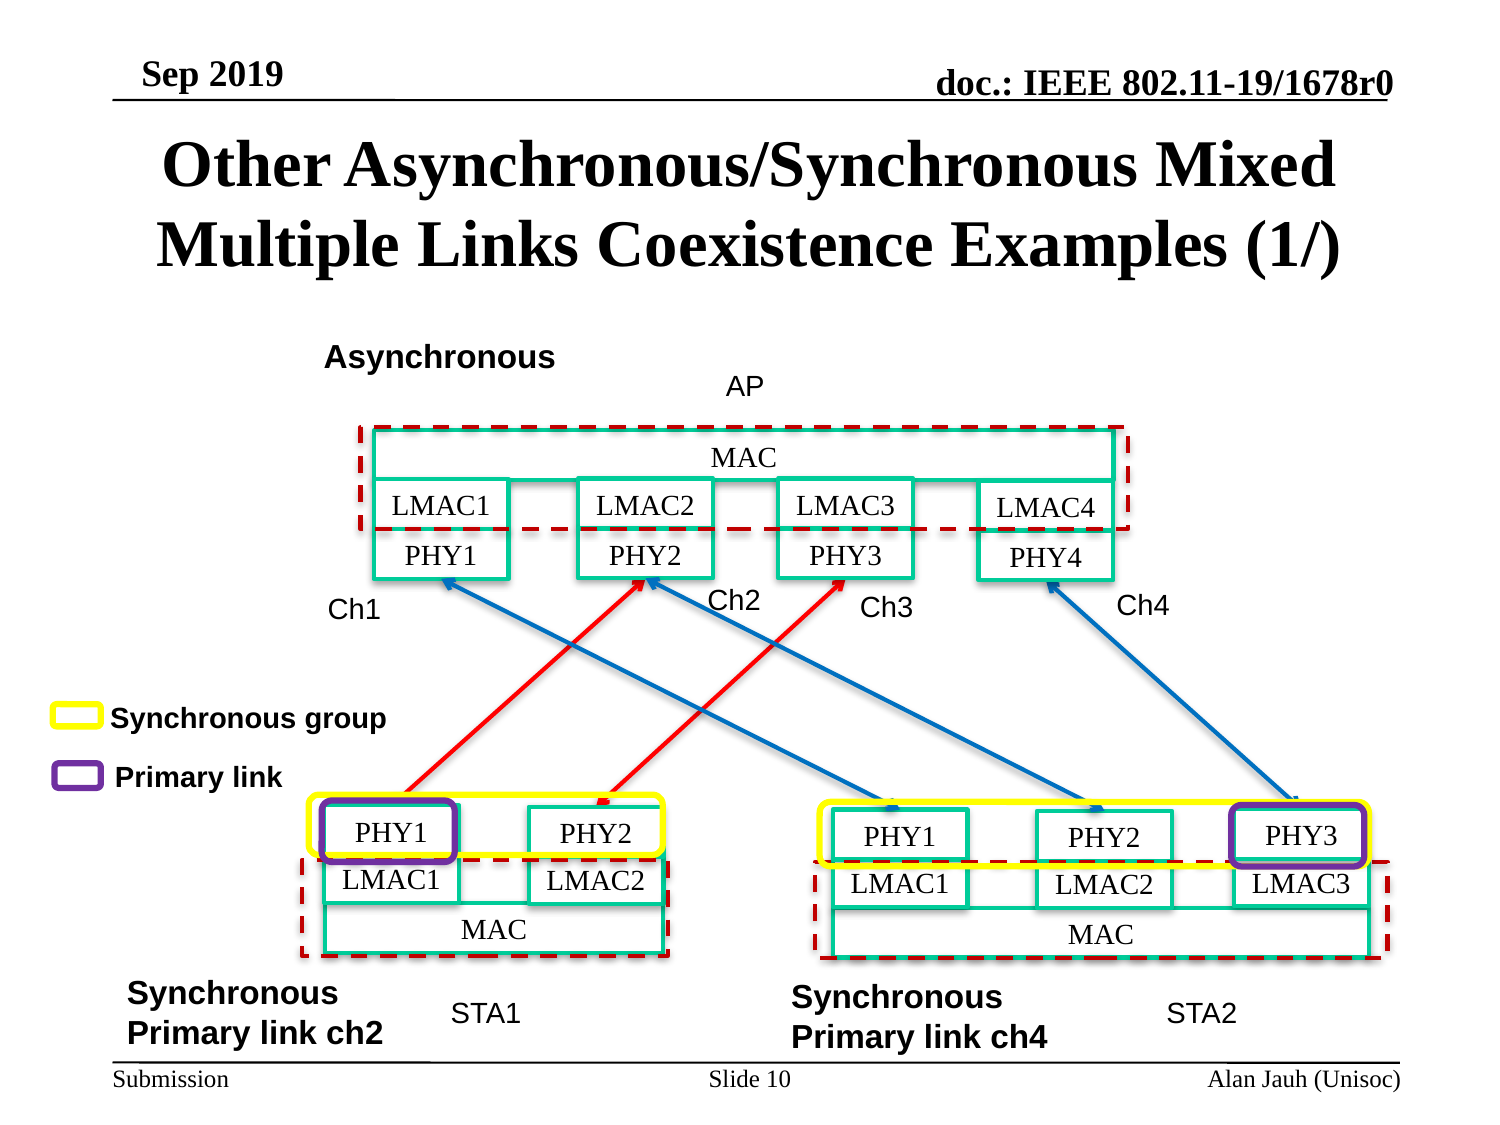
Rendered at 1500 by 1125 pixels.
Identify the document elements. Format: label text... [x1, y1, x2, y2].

text_box LMAC3 [1233, 867, 1369, 907]
text_box PHY4 [978, 538, 1114, 578]
text_box PHY3 [778, 538, 914, 577]
text_box STA1 [436, 987, 543, 1038]
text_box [440, 579, 643, 810]
text_box [52, 704, 95, 727]
text_box [819, 816, 1238, 867]
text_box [391, 578, 439, 806]
text_box Primary link [100, 751, 386, 802]
footer Alan Jauh (Unisoc) [878, 1061, 1402, 1093]
text_box [814, 861, 1388, 958]
text_box Synchronous group [95, 692, 386, 743]
text_box PHY2 [528, 819, 664, 857]
text_box STA2 [1151, 987, 1258, 1038]
text_box Ch1 [312, 582, 386, 633]
text_box [455, 818, 663, 855]
text_box Synchronous Primary link ch4 [776, 967, 1100, 1063]
text_box [1306, 801, 1369, 867]
text_box [321, 802, 455, 862]
text_box PHY1 [373, 538, 509, 579]
text_box [1231, 804, 1365, 867]
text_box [645, 578, 1105, 811]
text_box [308, 802, 325, 855]
text_box Asynchronous [308, 327, 587, 383]
text_box AP [711, 359, 802, 410]
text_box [1107, 580, 1302, 809]
title Other Asynchronous/Synchronous Mixed Multiple Links Coexistence Examples (1/) [112, 112, 1388, 288]
text_box PHY2 [578, 538, 713, 576]
text_box [54, 763, 100, 788]
slide_number Slide 10 [684, 1061, 816, 1123]
text_box [301, 859, 668, 956]
text_box [360, 427, 1128, 530]
text_box Synchronous Primary link ch2 [112, 964, 436, 1059]
